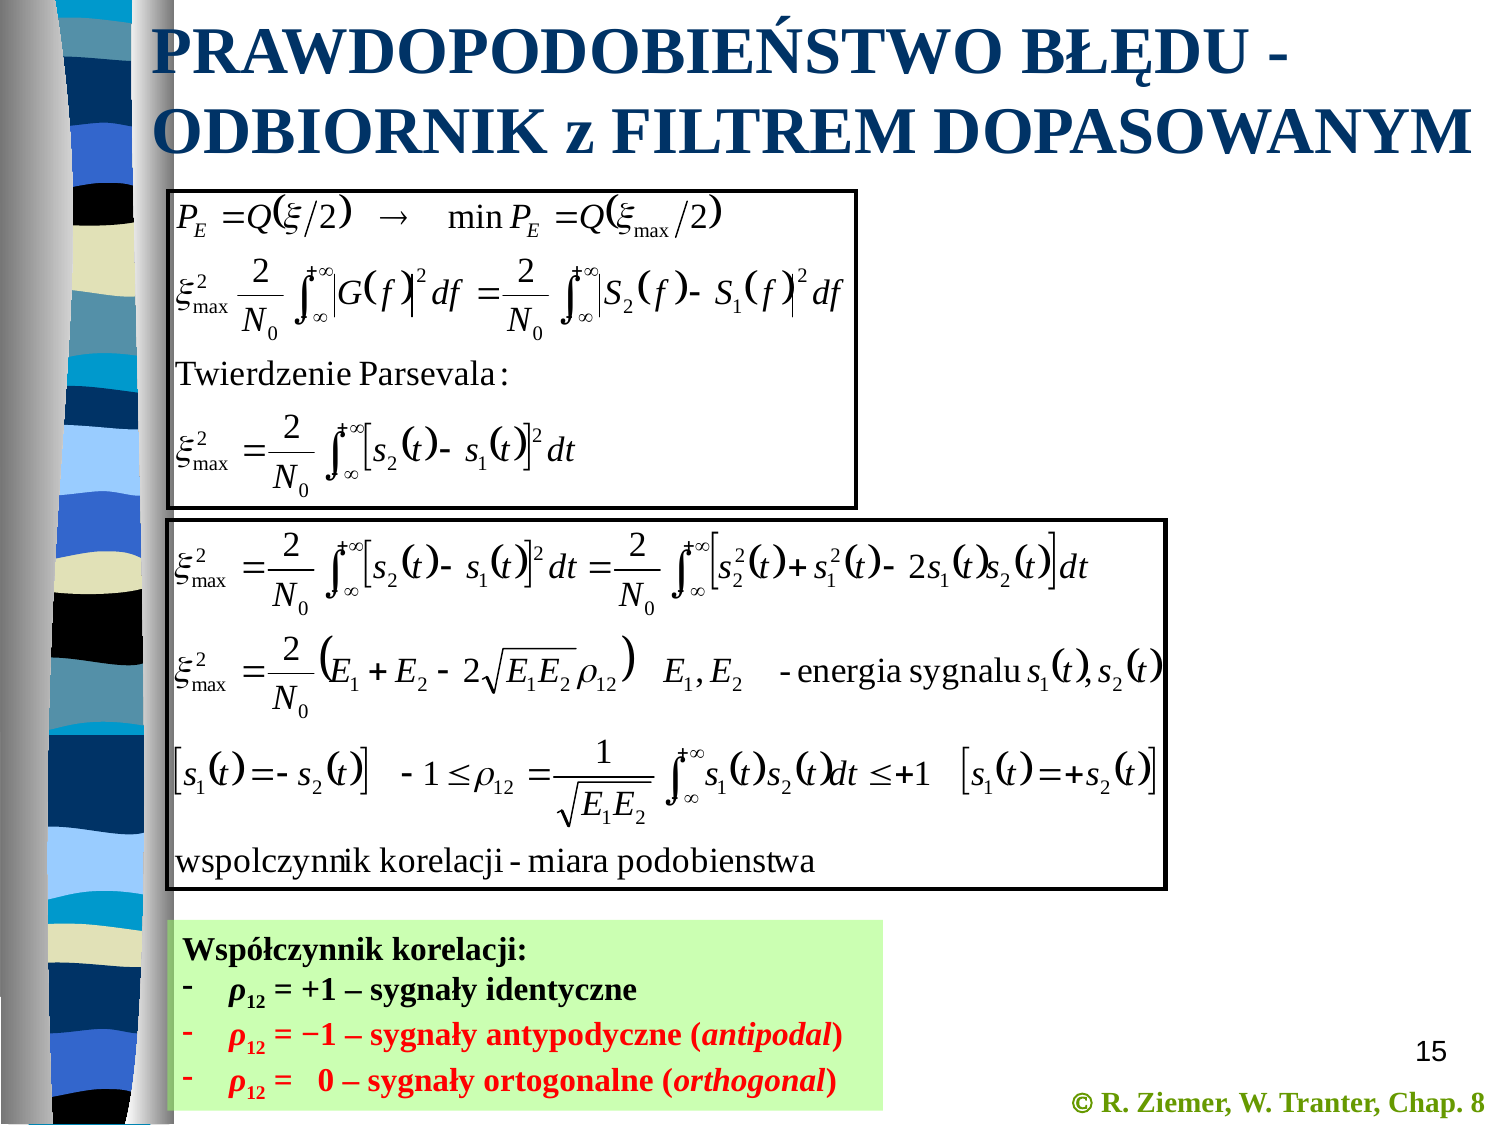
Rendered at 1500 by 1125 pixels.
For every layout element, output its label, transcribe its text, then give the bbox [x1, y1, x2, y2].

text_box Współczynnik korelacji: ρ12 = +1 – sygnały identyczne ρ12 = −1 – sygnały antypodyczne (antipodal) ρ12 = 0 – sygnały ortogonalne (orthogonal) [167, 919, 883, 1111]
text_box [169, 193, 855, 506]
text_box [168, 522, 1164, 888]
slide_number 15 [1149, 1024, 1463, 1076]
text_box  R. Ziemer, W. Tranter, Chap. 8 [1055, 1076, 1500, 1125]
text_box PRAWDOPODOBIEŃSTWO BŁĘDU - ODBIORNIK z FILTREM DOPASOWANYM [137, 0, 1500, 175]
